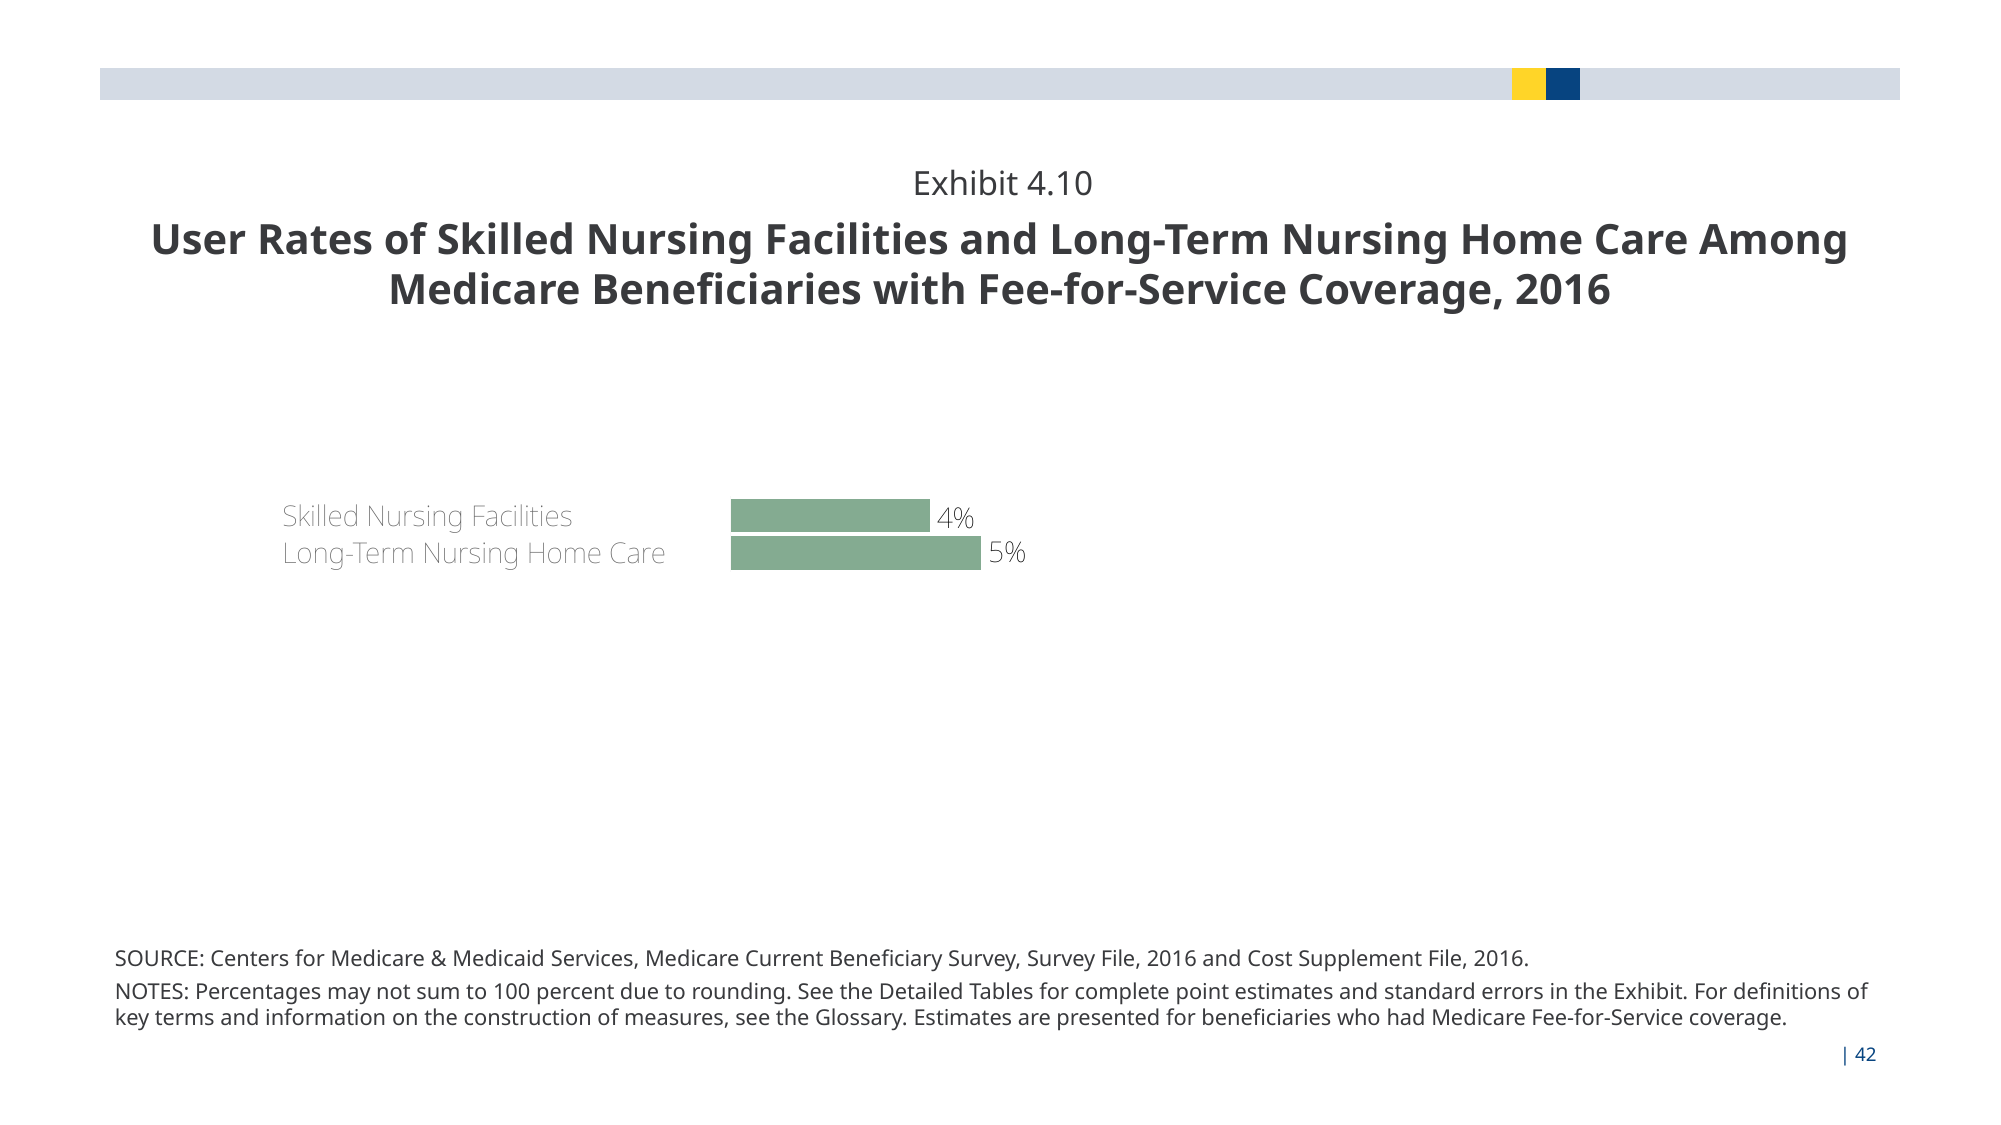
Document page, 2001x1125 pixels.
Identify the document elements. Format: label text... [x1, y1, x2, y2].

picture [250, 475, 1751, 615]
list SOURCE: Centers for Medicare & Medicaid Services, Medicare Current Beneficiary Survey, Survey File, 2016 and Cost Supplement File, 2016. NOTES: Percentages may not sum to 100 percent due to rounding. See the Detailed Tables for complete point estimates and standard errors in the Exhibit. For definitions of key terms and information on the construction of measures, see the Glossary. Estimates are presented for beneficiaries who had Medicare Fee-for-Service coverage. [99, 937, 1900, 1075]
title Exhibit 4.10 [99, 154, 1900, 213]
list User Rates of Skilled Nursing Facilities and Long-Term Nursing Home Care Among Medicare Beneficiaries with Fee-for-Service Coverage, 2016 [99, 213, 1900, 300]
